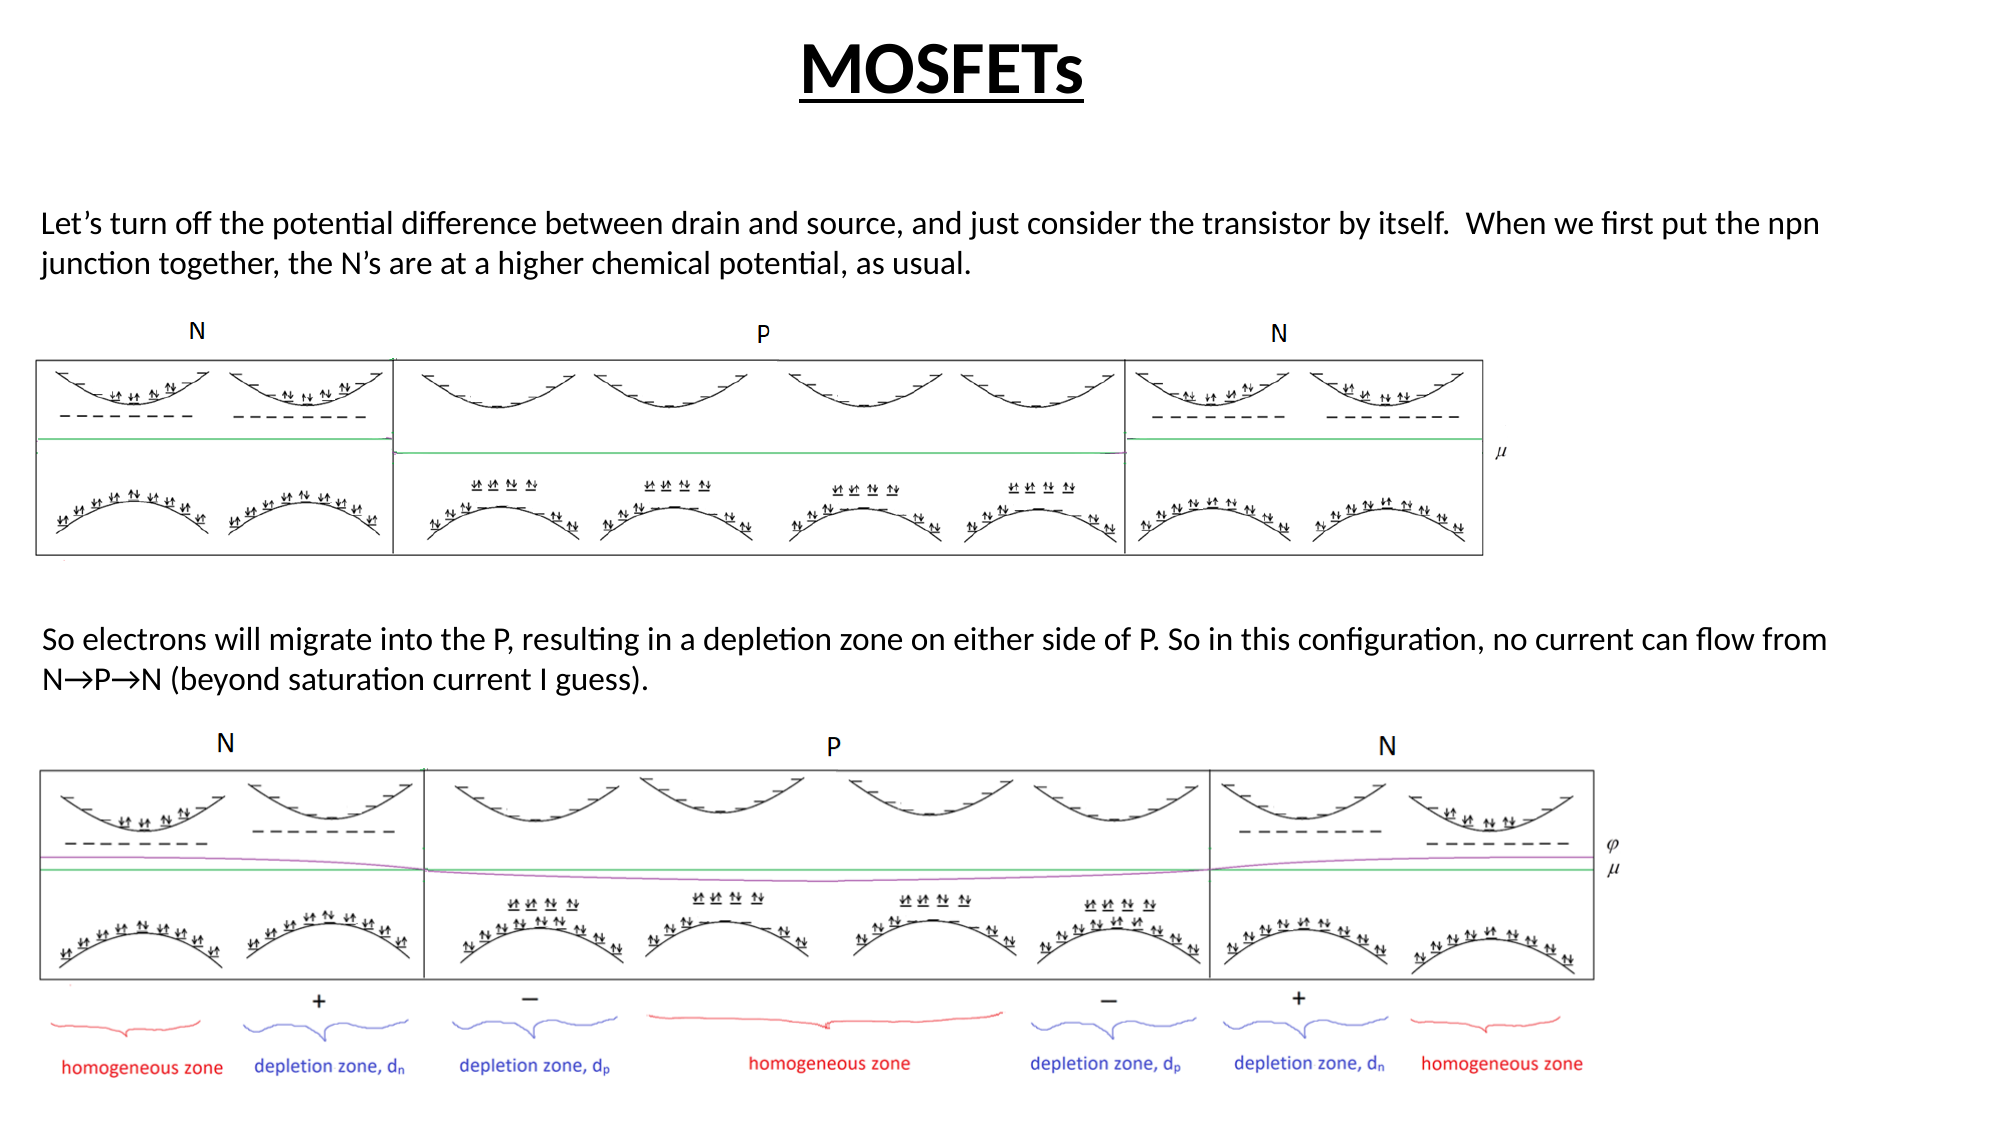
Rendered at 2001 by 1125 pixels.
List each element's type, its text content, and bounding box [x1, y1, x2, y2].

title MOSFETs [706, 15, 1178, 118]
picture [25, 723, 1629, 1092]
picture [25, 309, 1513, 576]
text_box So electrons will migrate into the P, resulting in a depletion zone on either side of P. So in this configuration, no current can flow from N→P→N (beyond saturation current I guess). [27, 610, 1924, 705]
text_box Let’s turn off the potential difference between drain and source, and just consider the transistor by itself. When we first put the npn junction together, the N’s are at a higher chemical potential, as usual. [25, 194, 1923, 289]
